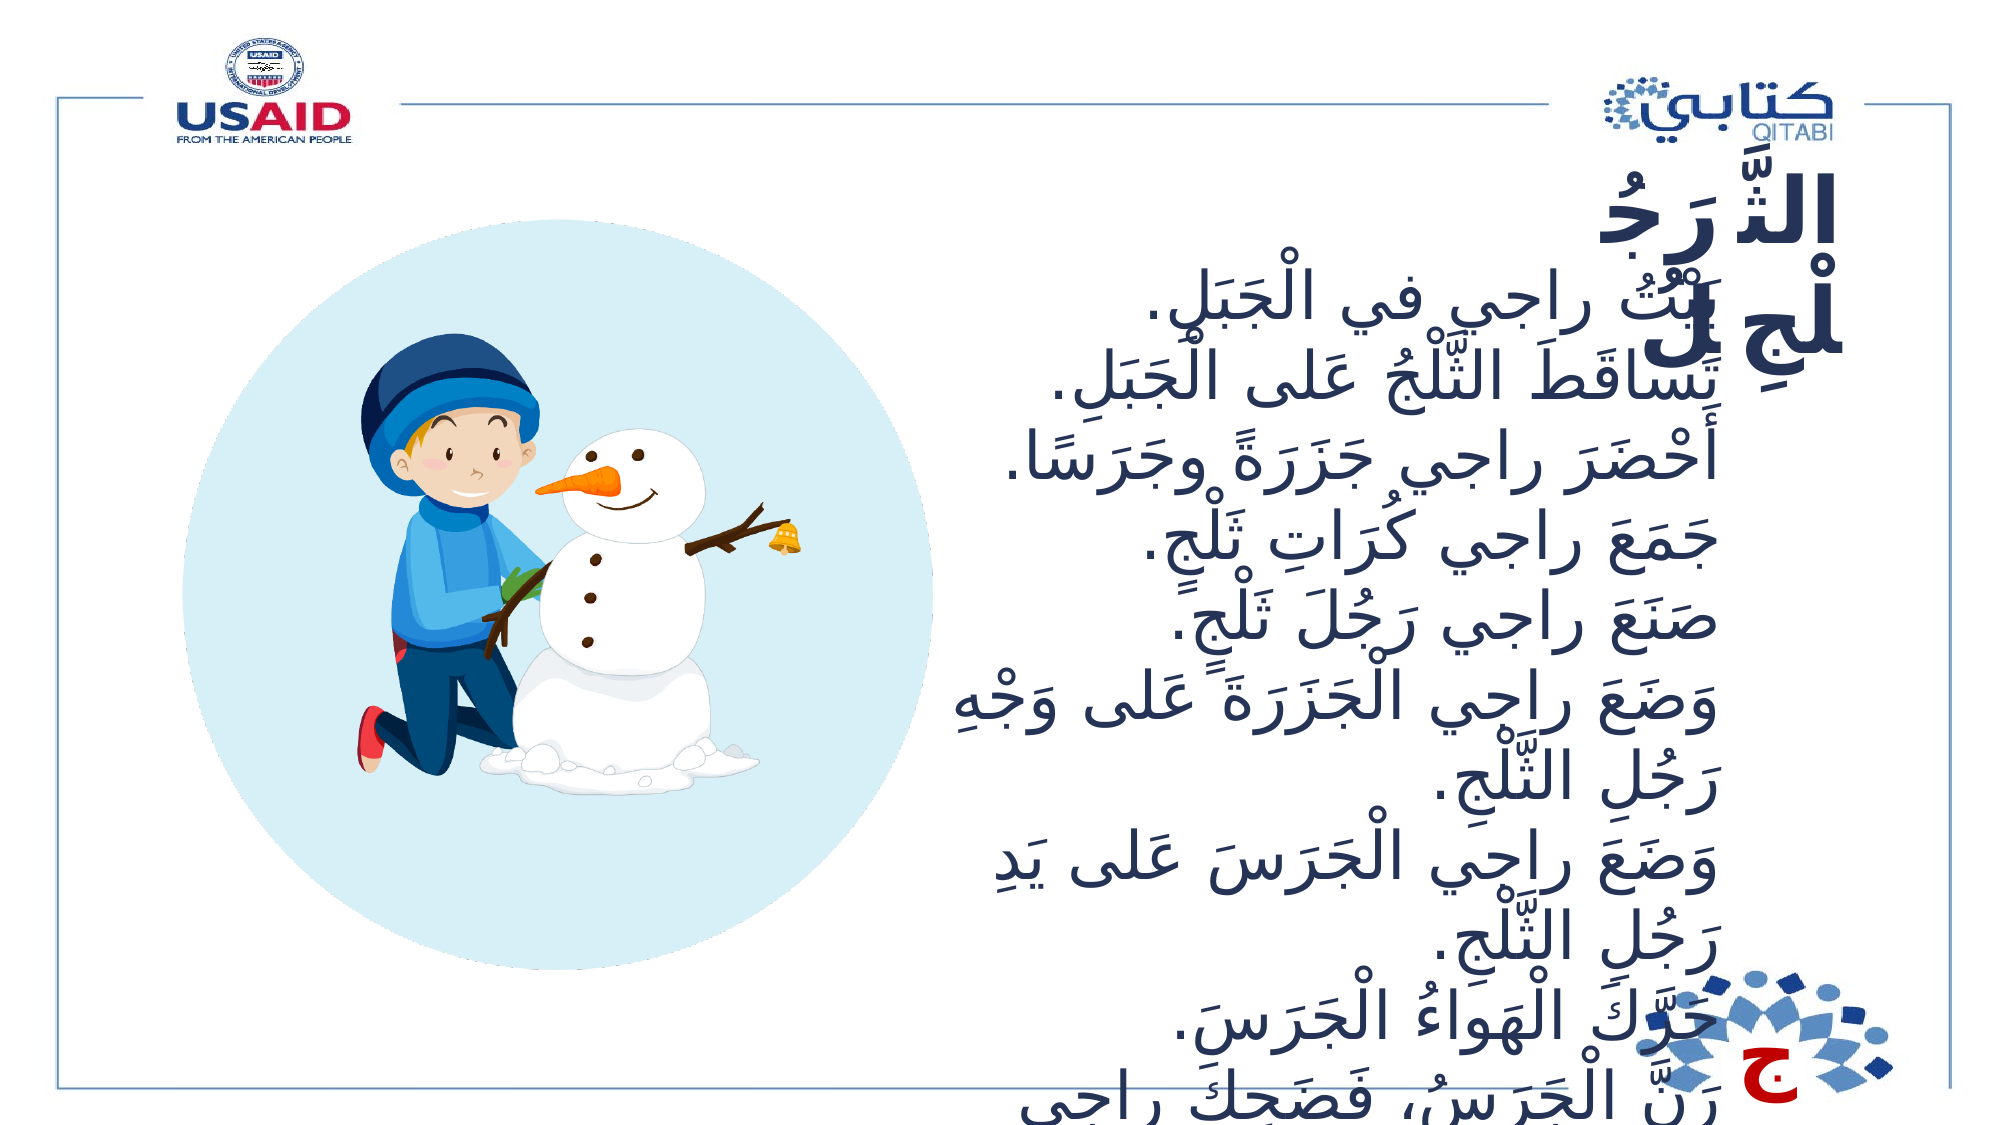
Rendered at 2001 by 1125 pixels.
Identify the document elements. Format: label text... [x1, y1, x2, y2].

text_box ج [1722, 992, 1813, 1108]
list بَيْتُ راجي في الْجَبَلِ. تَساقَطَ الثَّلْجُ عَلى الْجَبَلِ. أَحْضَرَ راجي جَزَرَةً وجَرَسًا. جَمَعَ راجي كُرَاتِ ثَلْجٍ. صَنَعَ راجي رَجُلَ ثَلْجٍ. وَضَعَ راجي الْجَزَرَةَ عَلى وَجْهِ رَجُلِ الثَّلْجِ. وَضَعَ راجي الْجَرَسَ عَلى يَدِ رَجُلِ الثَّلْجِ. حَرَّكَ الْهَواءُ الْجَرَسَ. رَنَّ الْجَرَسُ، فَضَحِكَ راجي ضِحْكَةً عالِيَةً. [886, 245, 1729, 1001]
picture [0, 1, 2000, 1124]
text_box رَجُلُ الثَّلْجِ [1347, 144, 1728, 260]
